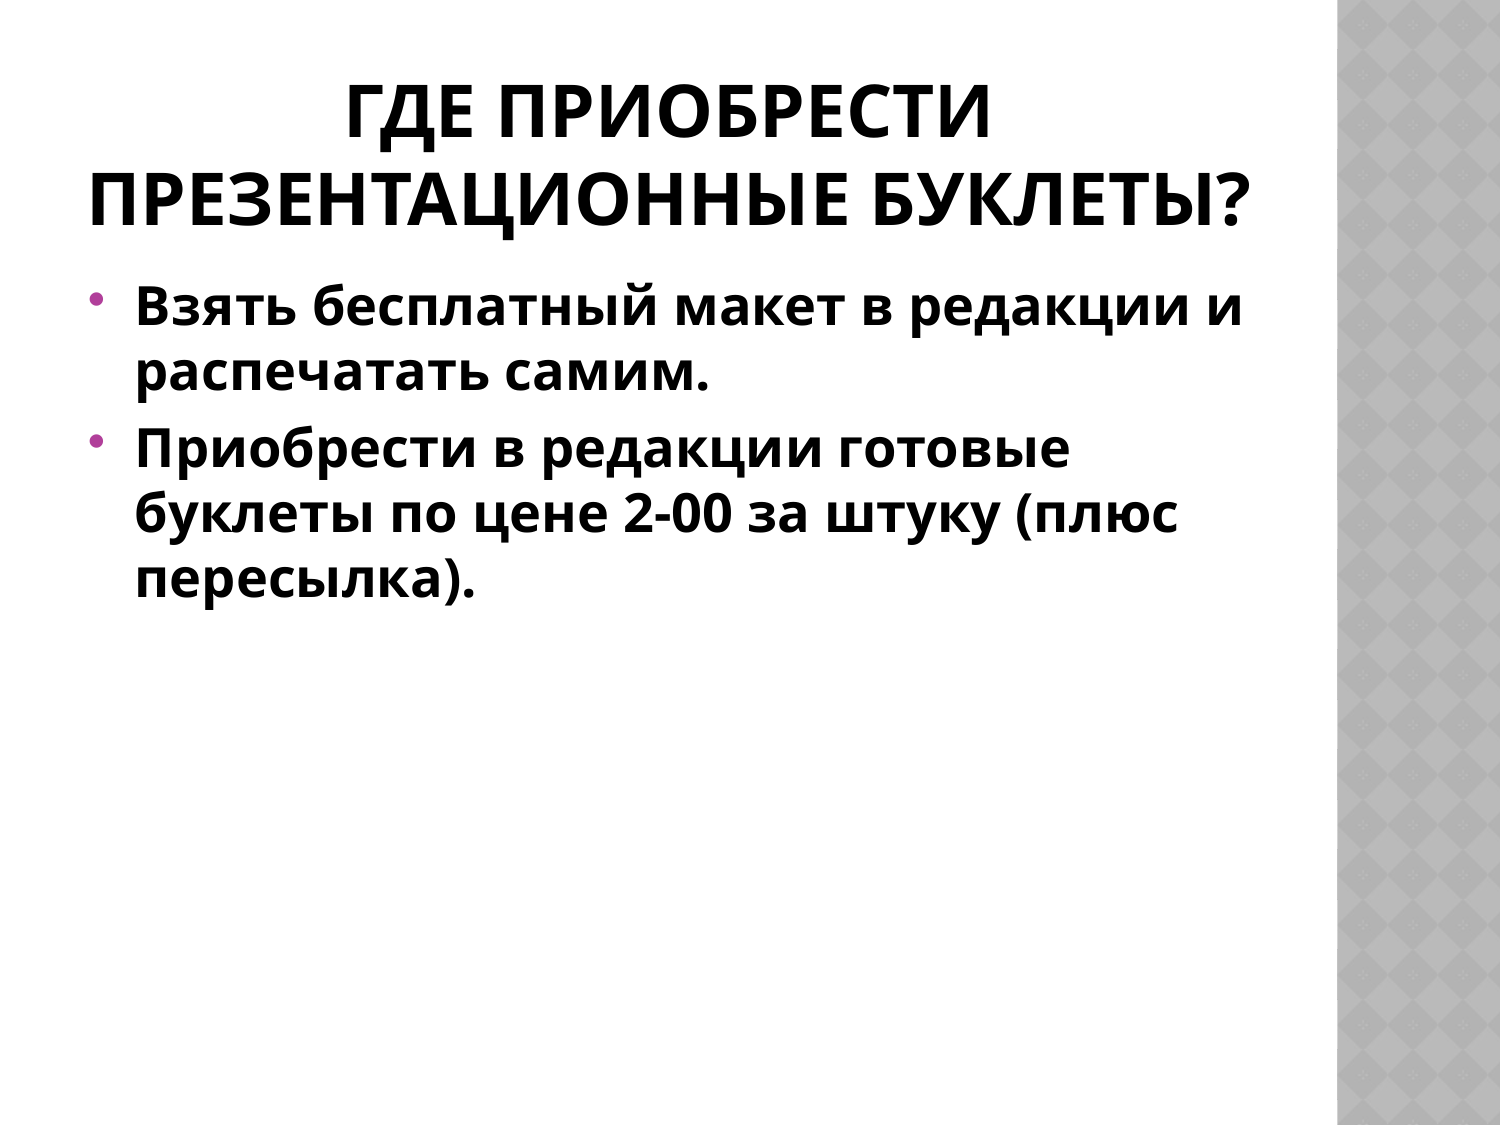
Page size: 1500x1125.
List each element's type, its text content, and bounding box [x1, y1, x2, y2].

title Где приобрести презентационные буклеты? [75, 52, 1263, 240]
list Взять бесплатный макет в редакции и распечатать самим. Приобрести в редакции готовые буклеты по цене 2-00 за штуку (плюс пересылка). [75, 264, 1263, 1059]
